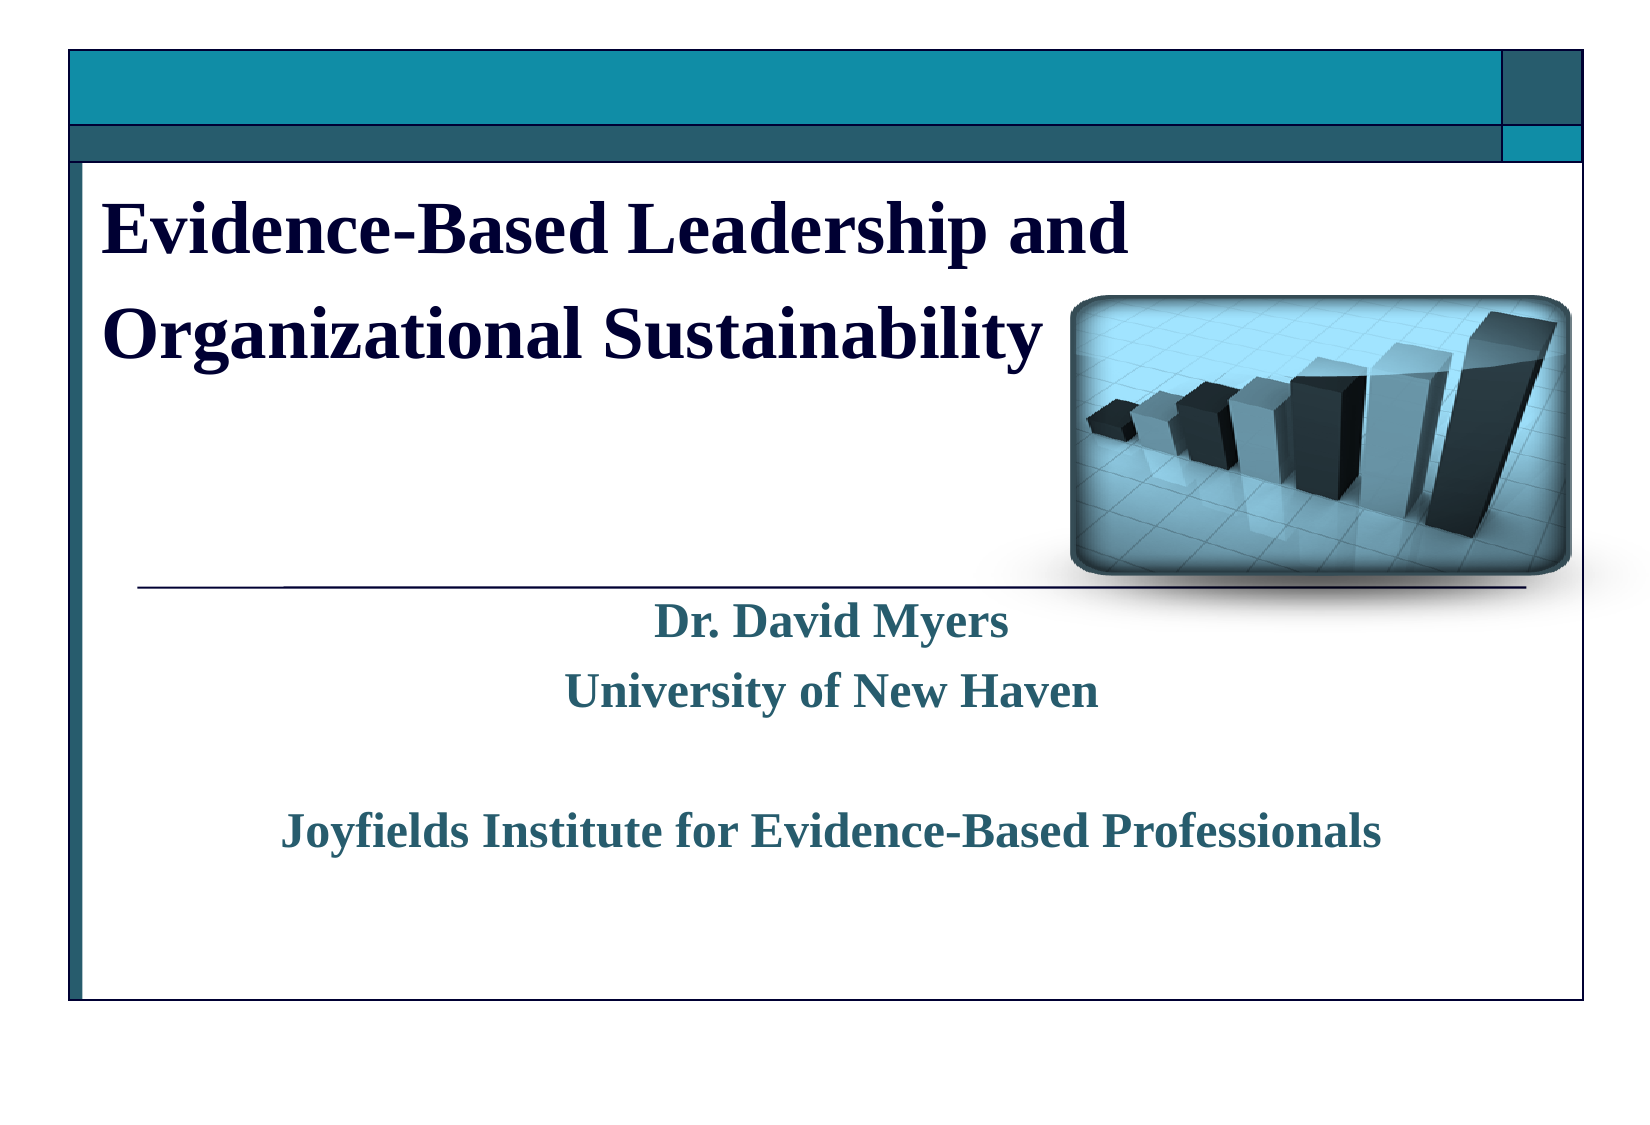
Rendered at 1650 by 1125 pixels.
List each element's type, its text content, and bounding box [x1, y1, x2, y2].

picture [972, 294, 1650, 633]
subtitle Evidence-Based Leadership and Organizational Sustainability Dr. David Myers University of New Haven Joyfields Institute for Evidence-Based Professionals [85, 170, 1578, 1002]
